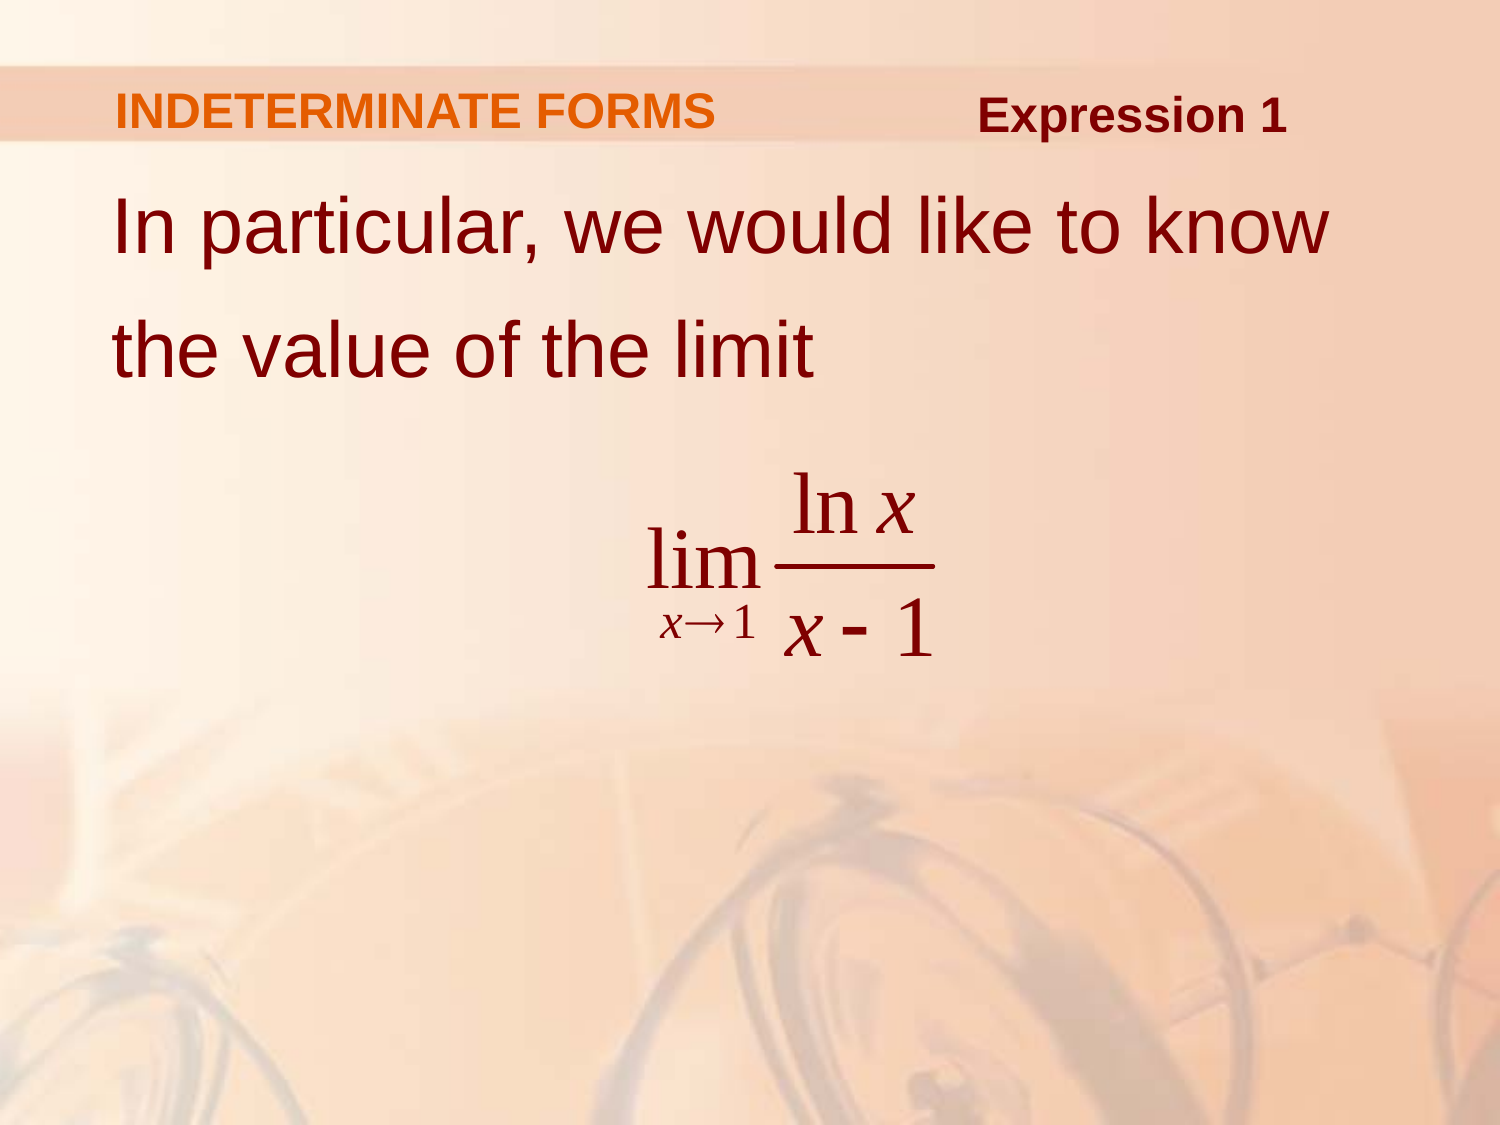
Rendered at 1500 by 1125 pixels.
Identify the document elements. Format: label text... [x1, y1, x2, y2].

list In particular, we would like to know the value of the limit [95, 138, 1500, 1102]
title INDETERMINATE FORMS [99, 60, 976, 158]
picture [0, 0, 1500, 1125]
text_box Expression 1 [976, 74, 1425, 150]
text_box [634, 449, 948, 676]
